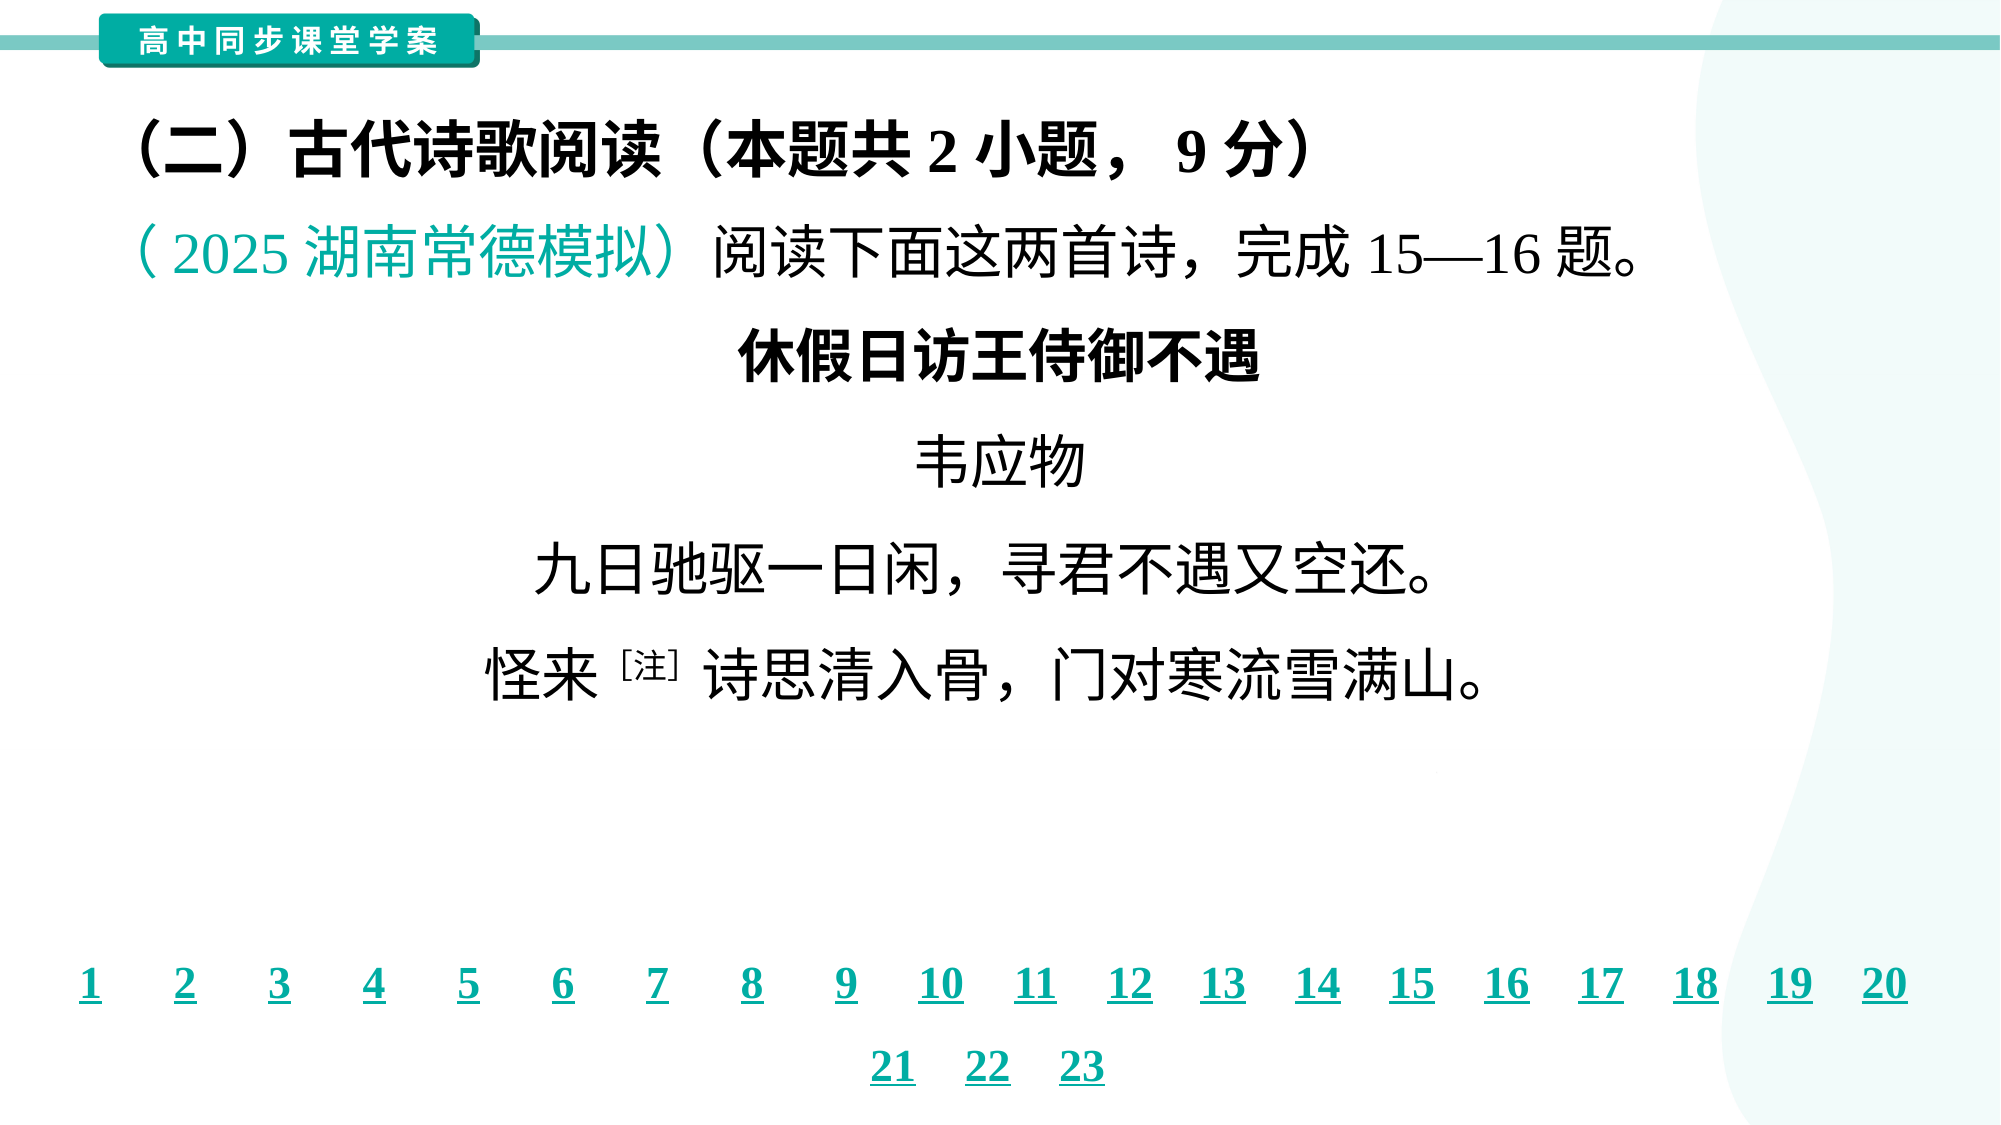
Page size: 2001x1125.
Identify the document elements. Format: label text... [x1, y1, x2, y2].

text_box （二）古代诗歌阅读（本题共2小题，9分） [100, 76, 1899, 183]
text_box 休假日访王侍御不遇 韦应物 九日驰驱一日闲，寻君不遇又空还。 怪来［注］诗思清入骨，门对寒流雪满山。 [100, 282, 1899, 708]
picture [0, 0, 2000, 1125]
text_box （2025湖南常德模拟）阅读下面这两首诗，完成15—16题。 [100, 183, 1899, 282]
